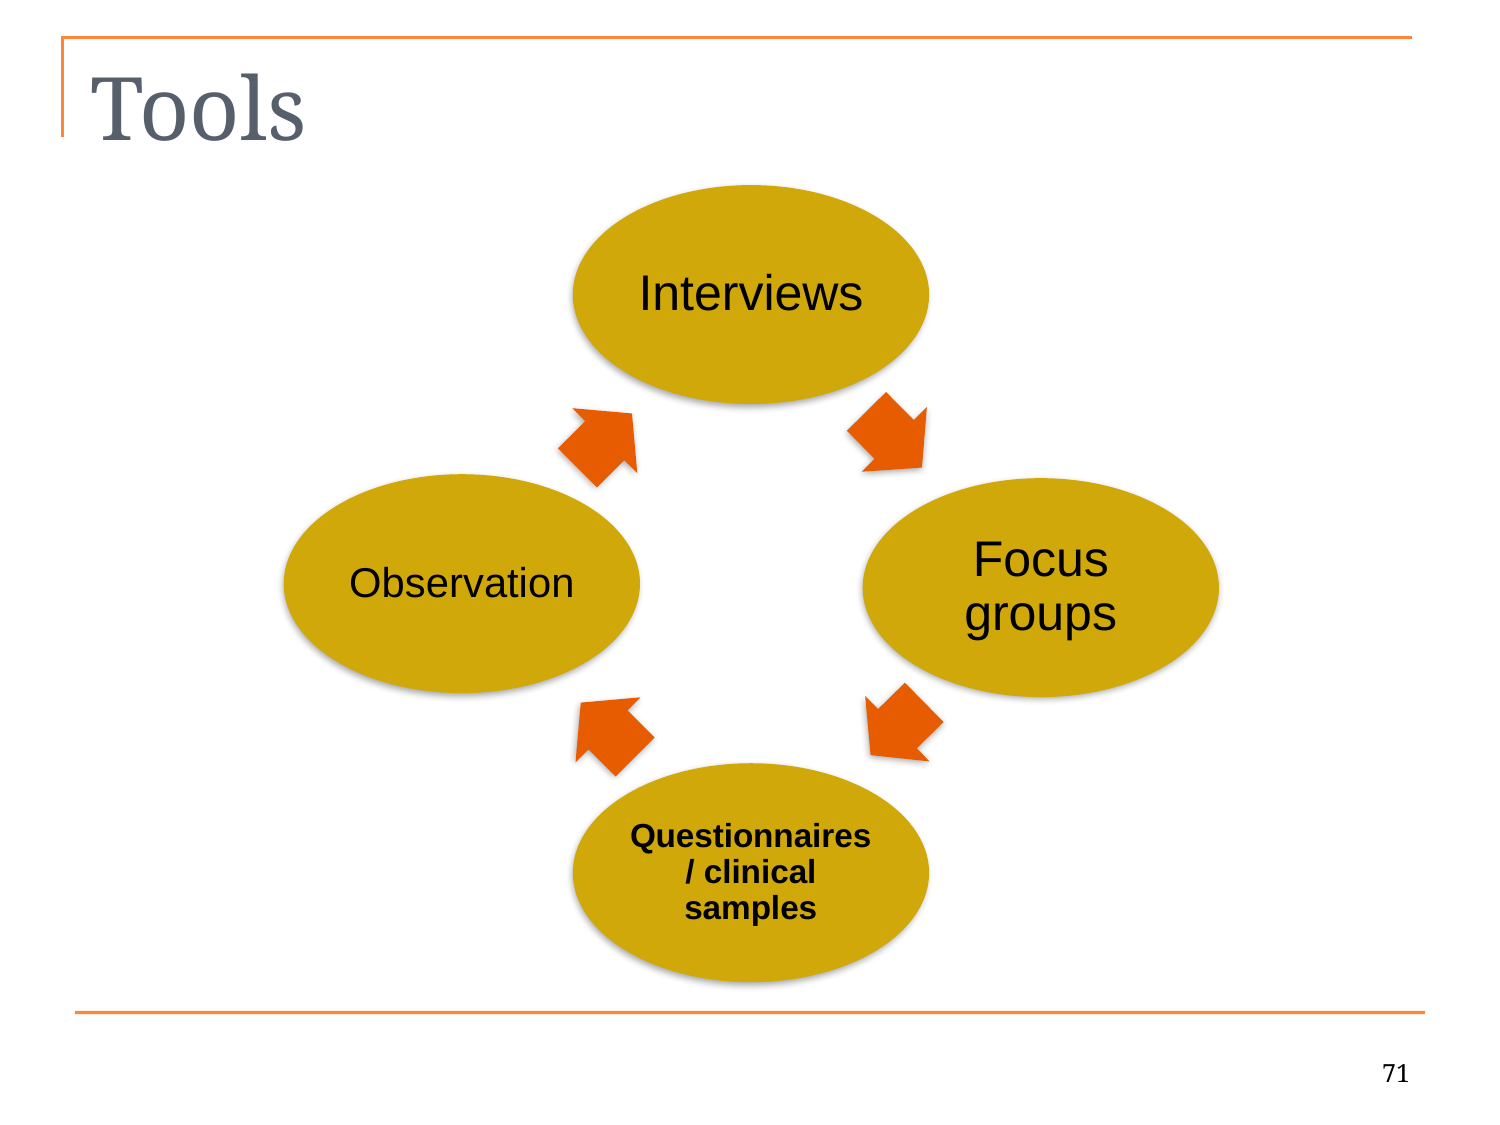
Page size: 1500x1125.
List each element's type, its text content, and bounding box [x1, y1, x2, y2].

title Tools [75, 45, 1425, 148]
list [76, 148, 1427, 1000]
slide_number 71 [1074, 1023, 1426, 1100]
